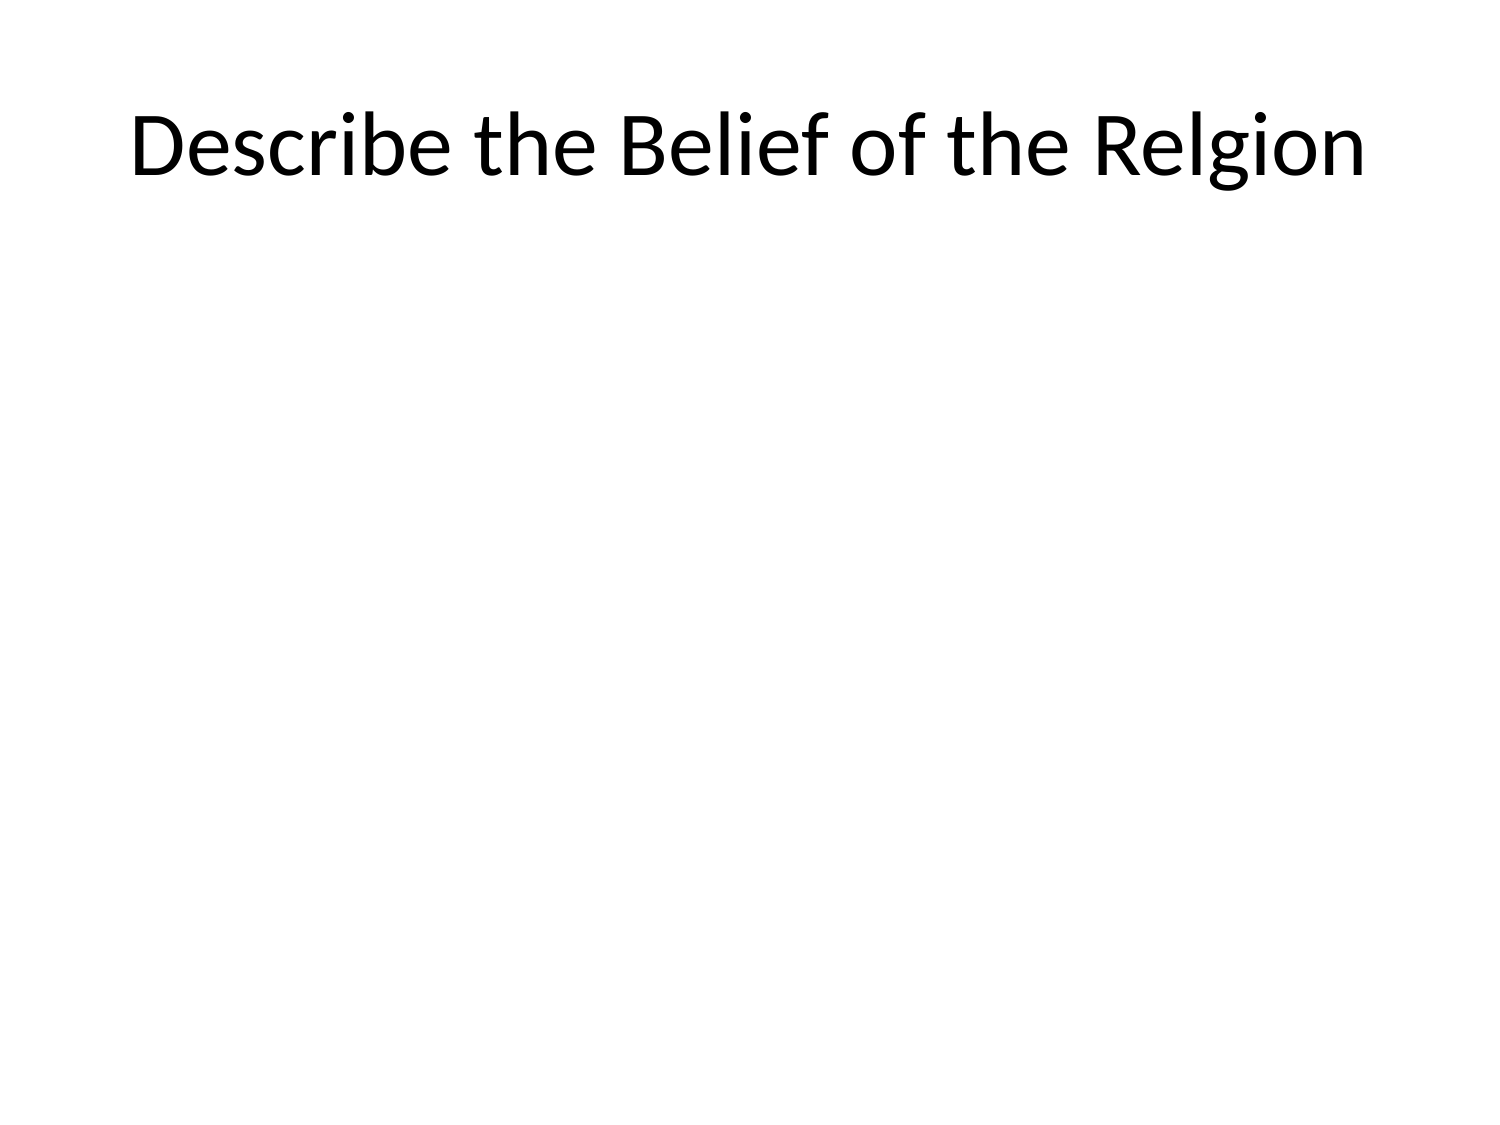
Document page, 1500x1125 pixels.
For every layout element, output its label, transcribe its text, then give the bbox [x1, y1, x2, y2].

title Describe the Belief of the Relgion [75, 45, 1425, 233]
